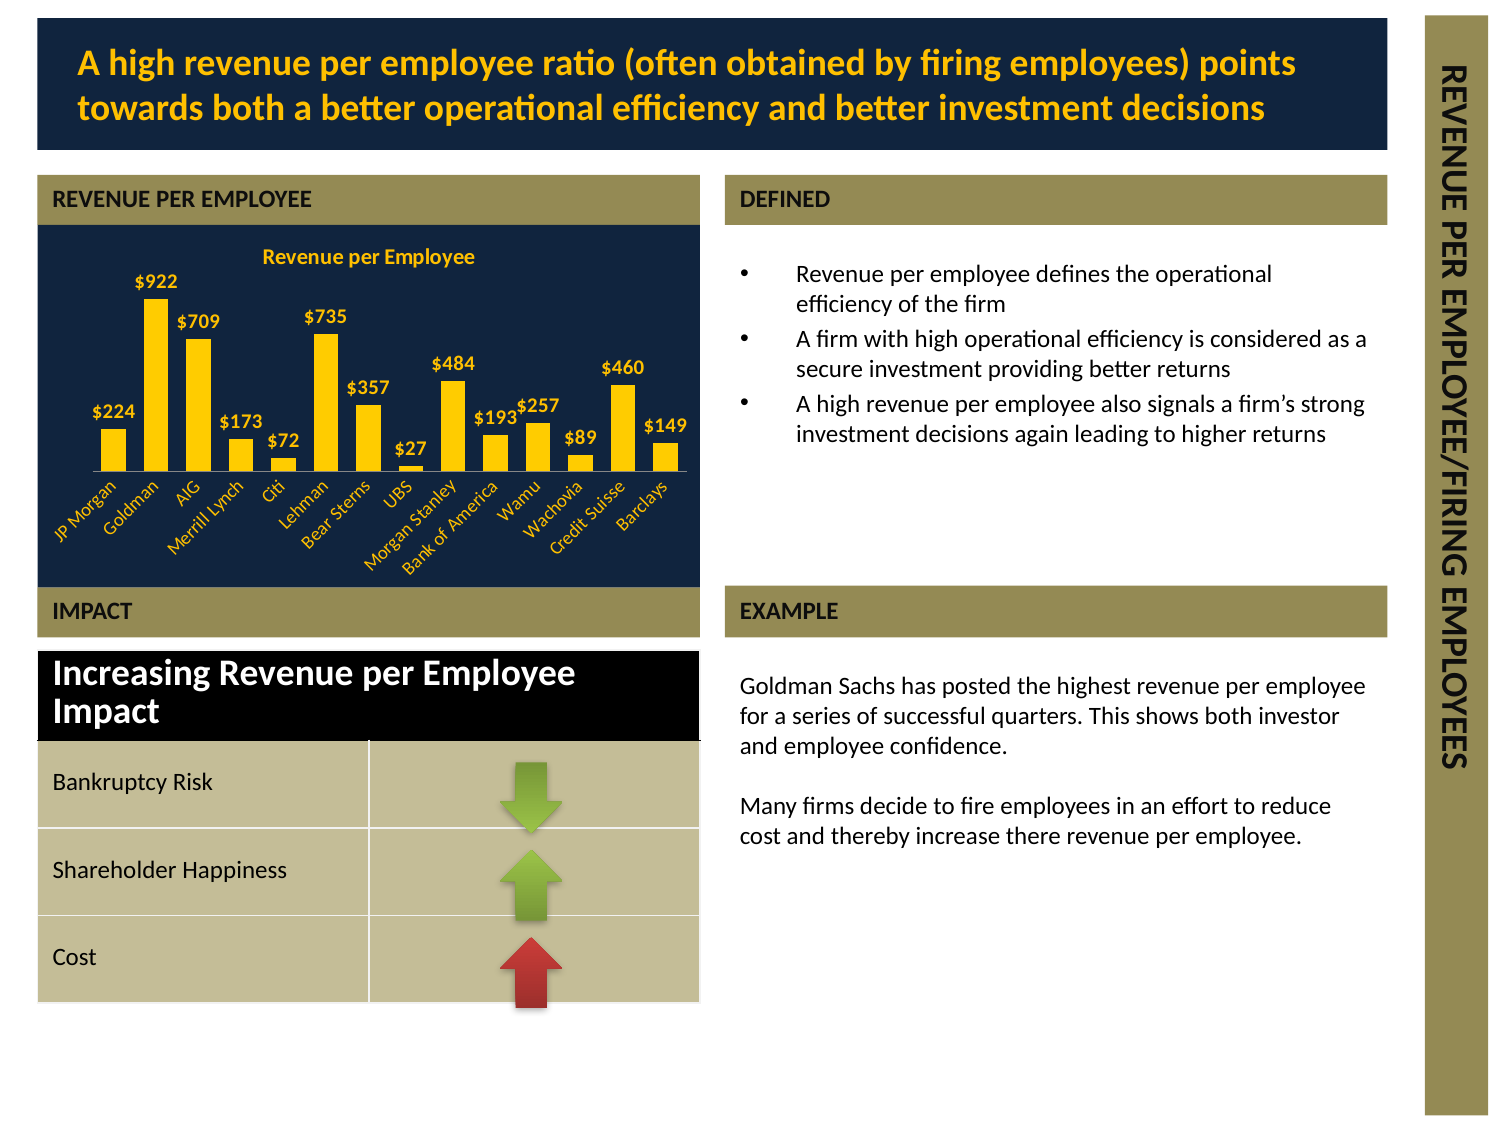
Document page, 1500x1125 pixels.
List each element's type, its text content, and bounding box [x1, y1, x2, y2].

list Revenue per employee defines the operational efficiency of the firm A firm with high operational efficiency is considered as a secure investment providing better returns A high revenue per employee also signals a firm’s strong investment decisions again leading to higher returns [724, 249, 1388, 576]
table_cell [370, 829, 699, 915]
text_box EXAMPLE [724, 587, 1388, 633]
text_box IMPACT [37, 595, 700, 633]
text_box [499, 937, 563, 1009]
table_cell [370, 741, 699, 827]
table_cell Bankruptcy Risk [38, 741, 368, 827]
text_box Goldman Sachs has posted the highest revenue per employee for a series of successful quarters. This shows both investor and employee confidence. Many firms decide to fire employees in an effort to reduce cost and thereby increase there revenue per employee. [724, 662, 1388, 857]
text_box REVENUE PER EMPLOYEE [37, 174, 700, 220]
text_box [499, 762, 563, 834]
text_box REVENUE PER EMPLOYEE/FIRING EMPLOYEES [1427, 50, 1488, 1000]
table_cell Shareholder Happiness [38, 829, 368, 915]
text_box DEFINED [724, 174, 1388, 220]
table_cell Cost [38, 916, 368, 1002]
text_box A high revenue per employee ratio (often obtained by firing employees) points towards both a better operational efficiency and better investment decisions [62, 30, 1363, 136]
table_header Increasing Revenue per Employee Impact [38, 651, 699, 740]
text_box [499, 849, 563, 921]
chart [37, 224, 701, 588]
table_cell [370, 916, 699, 1002]
